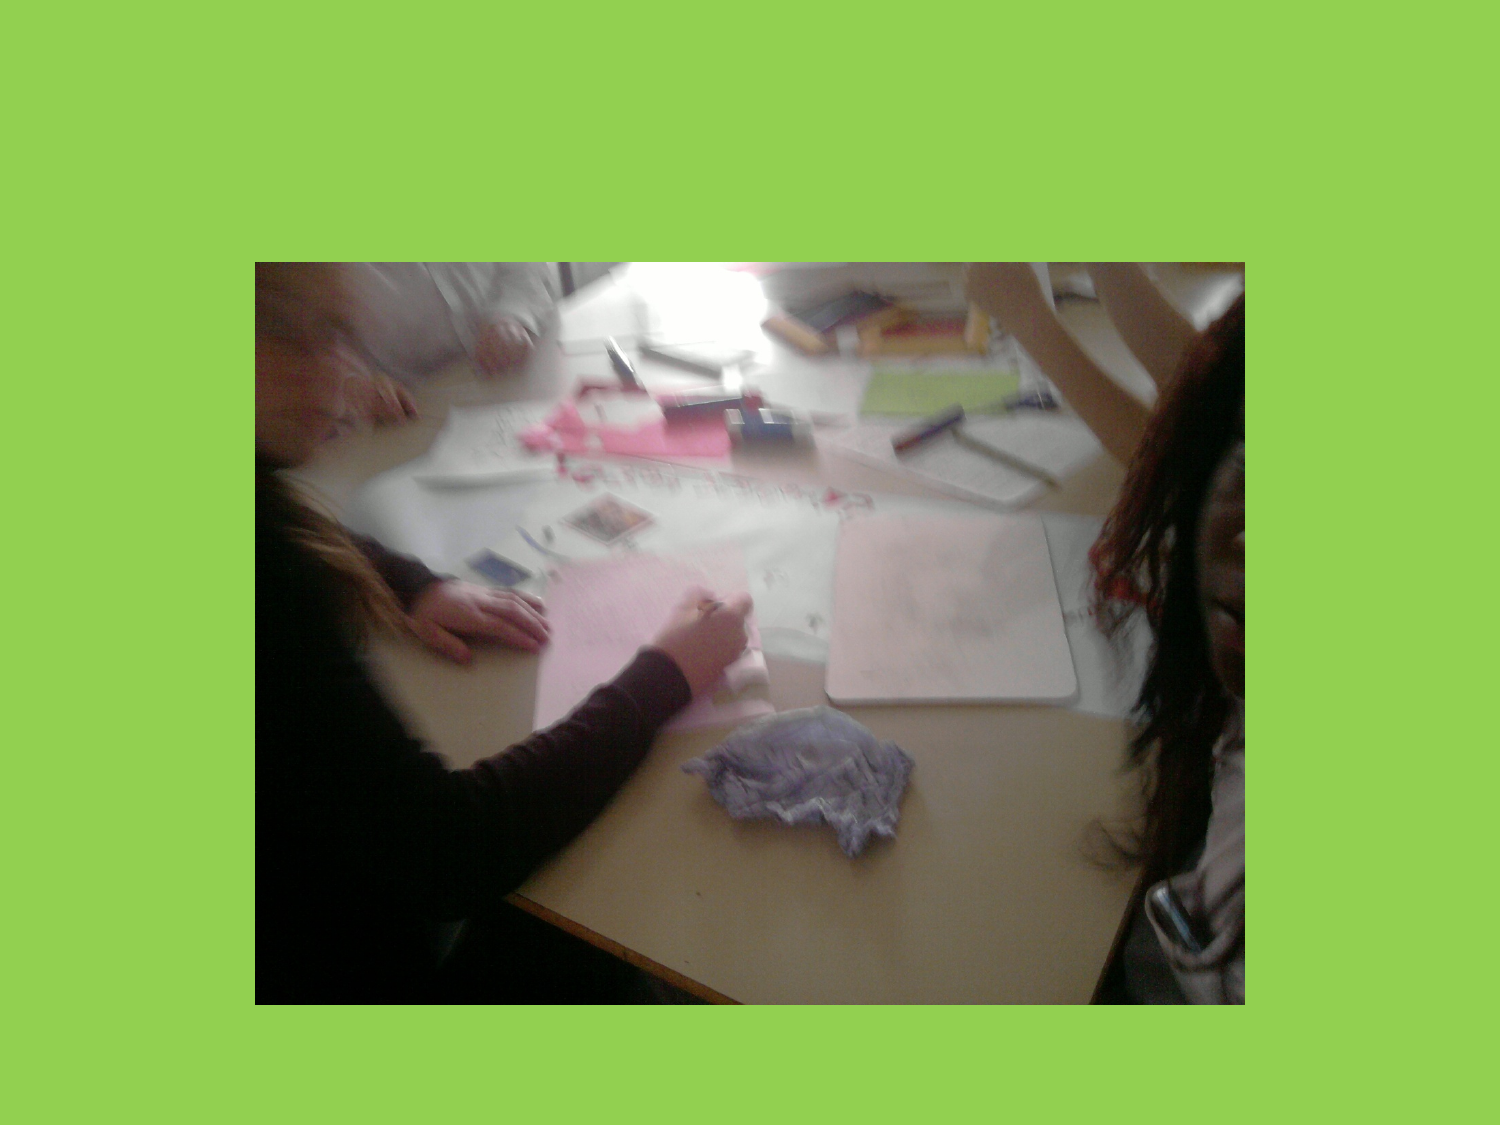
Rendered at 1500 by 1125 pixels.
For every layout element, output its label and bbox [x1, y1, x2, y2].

list [254, 262, 1246, 1006]
